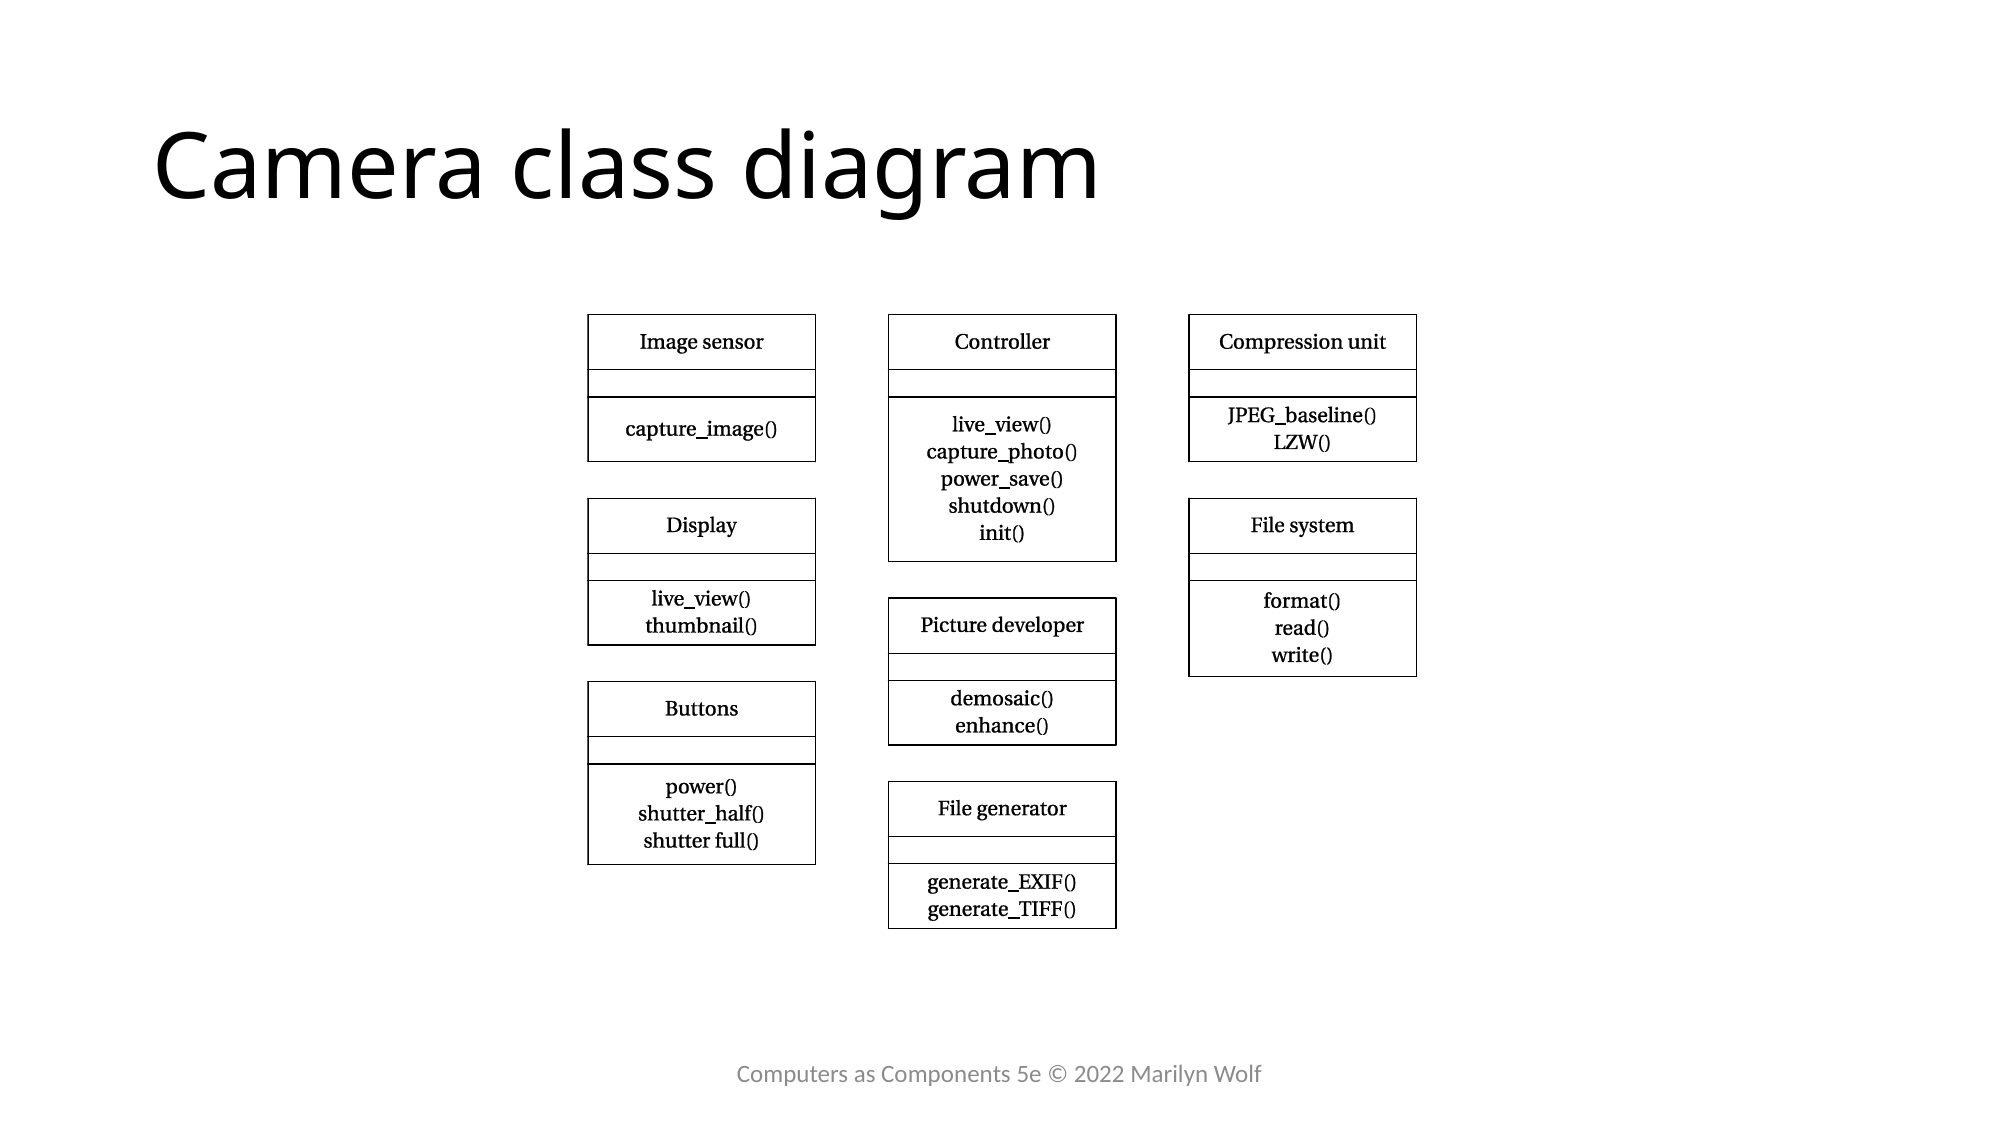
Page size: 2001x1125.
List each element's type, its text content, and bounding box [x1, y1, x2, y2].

title Camera class diagram [137, 59, 1863, 278]
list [587, 312, 1419, 929]
footer Computers as Components 5e © 2022 Marilyn Wolf [662, 1042, 1338, 1103]
